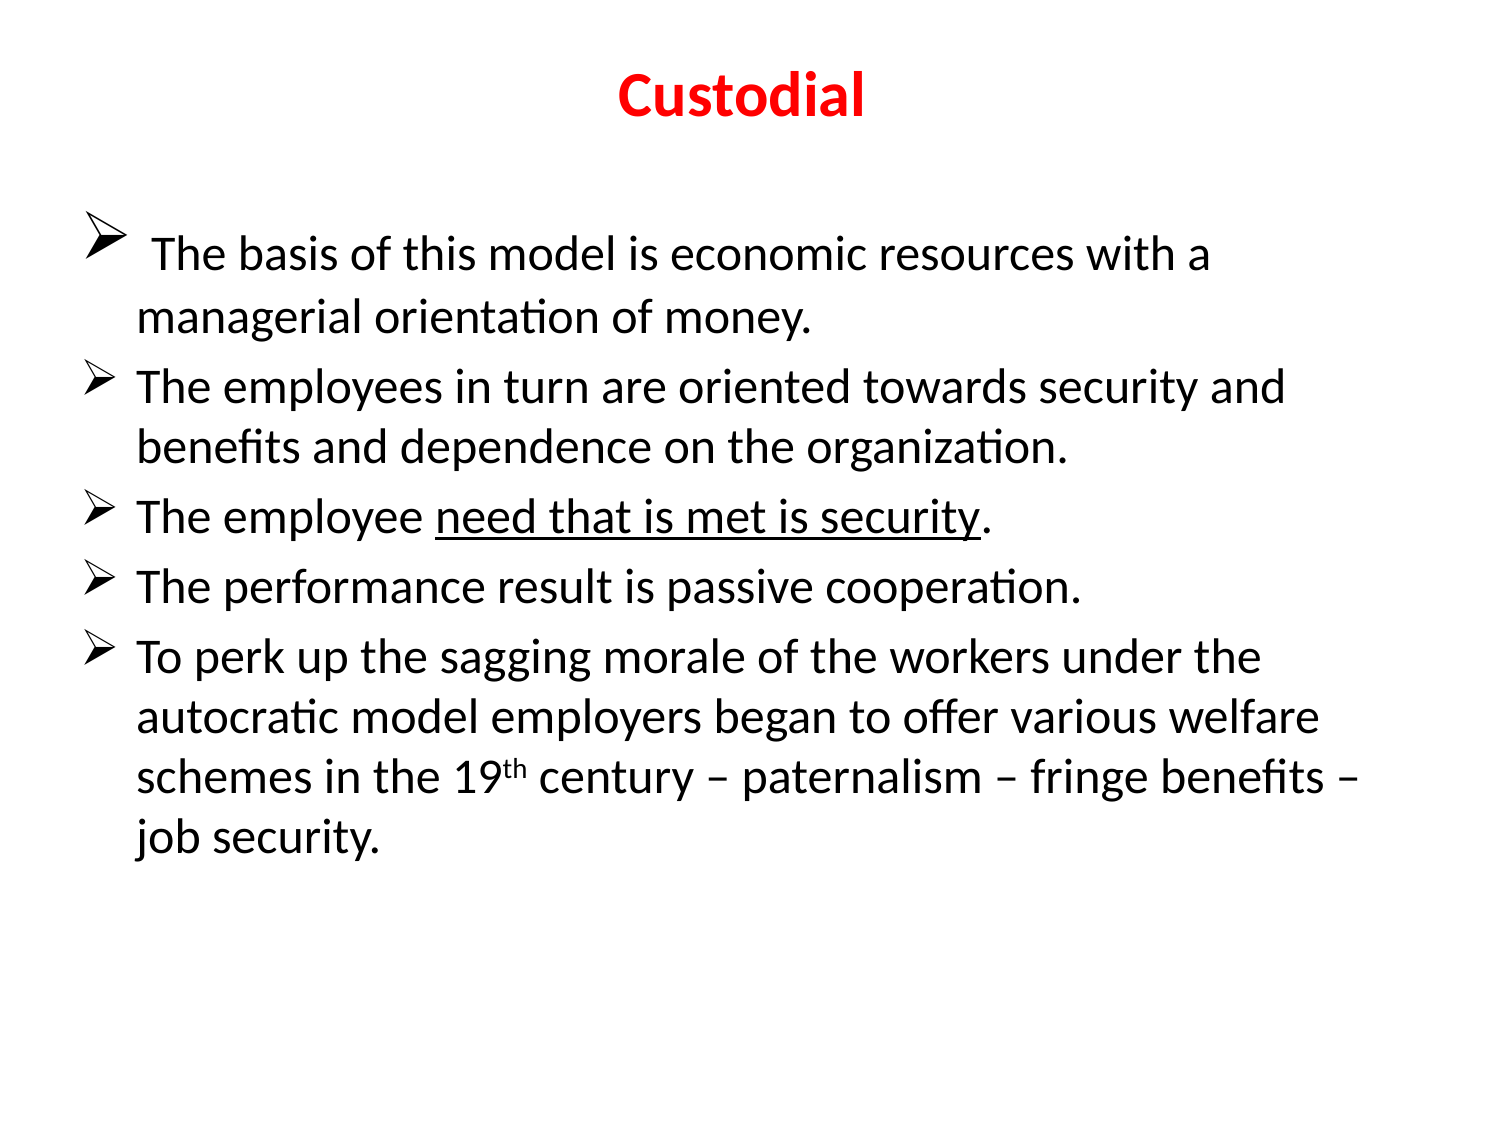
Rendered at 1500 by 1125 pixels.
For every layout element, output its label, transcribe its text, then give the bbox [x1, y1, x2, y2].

title Custodial [75, 45, 1425, 138]
list The basis of this model is economic resources with a managerial orientation of money. The employees in turn are oriented towards security and benefits and dependence on the organization. The employee need that is met is security. The performance result is passive cooperation. To perk up the sagging morale of the workers under the autocratic model employers began to offer various welfare schemes in the 19th century – paternalism – fringe benefits – job security. [64, 196, 1447, 1035]
